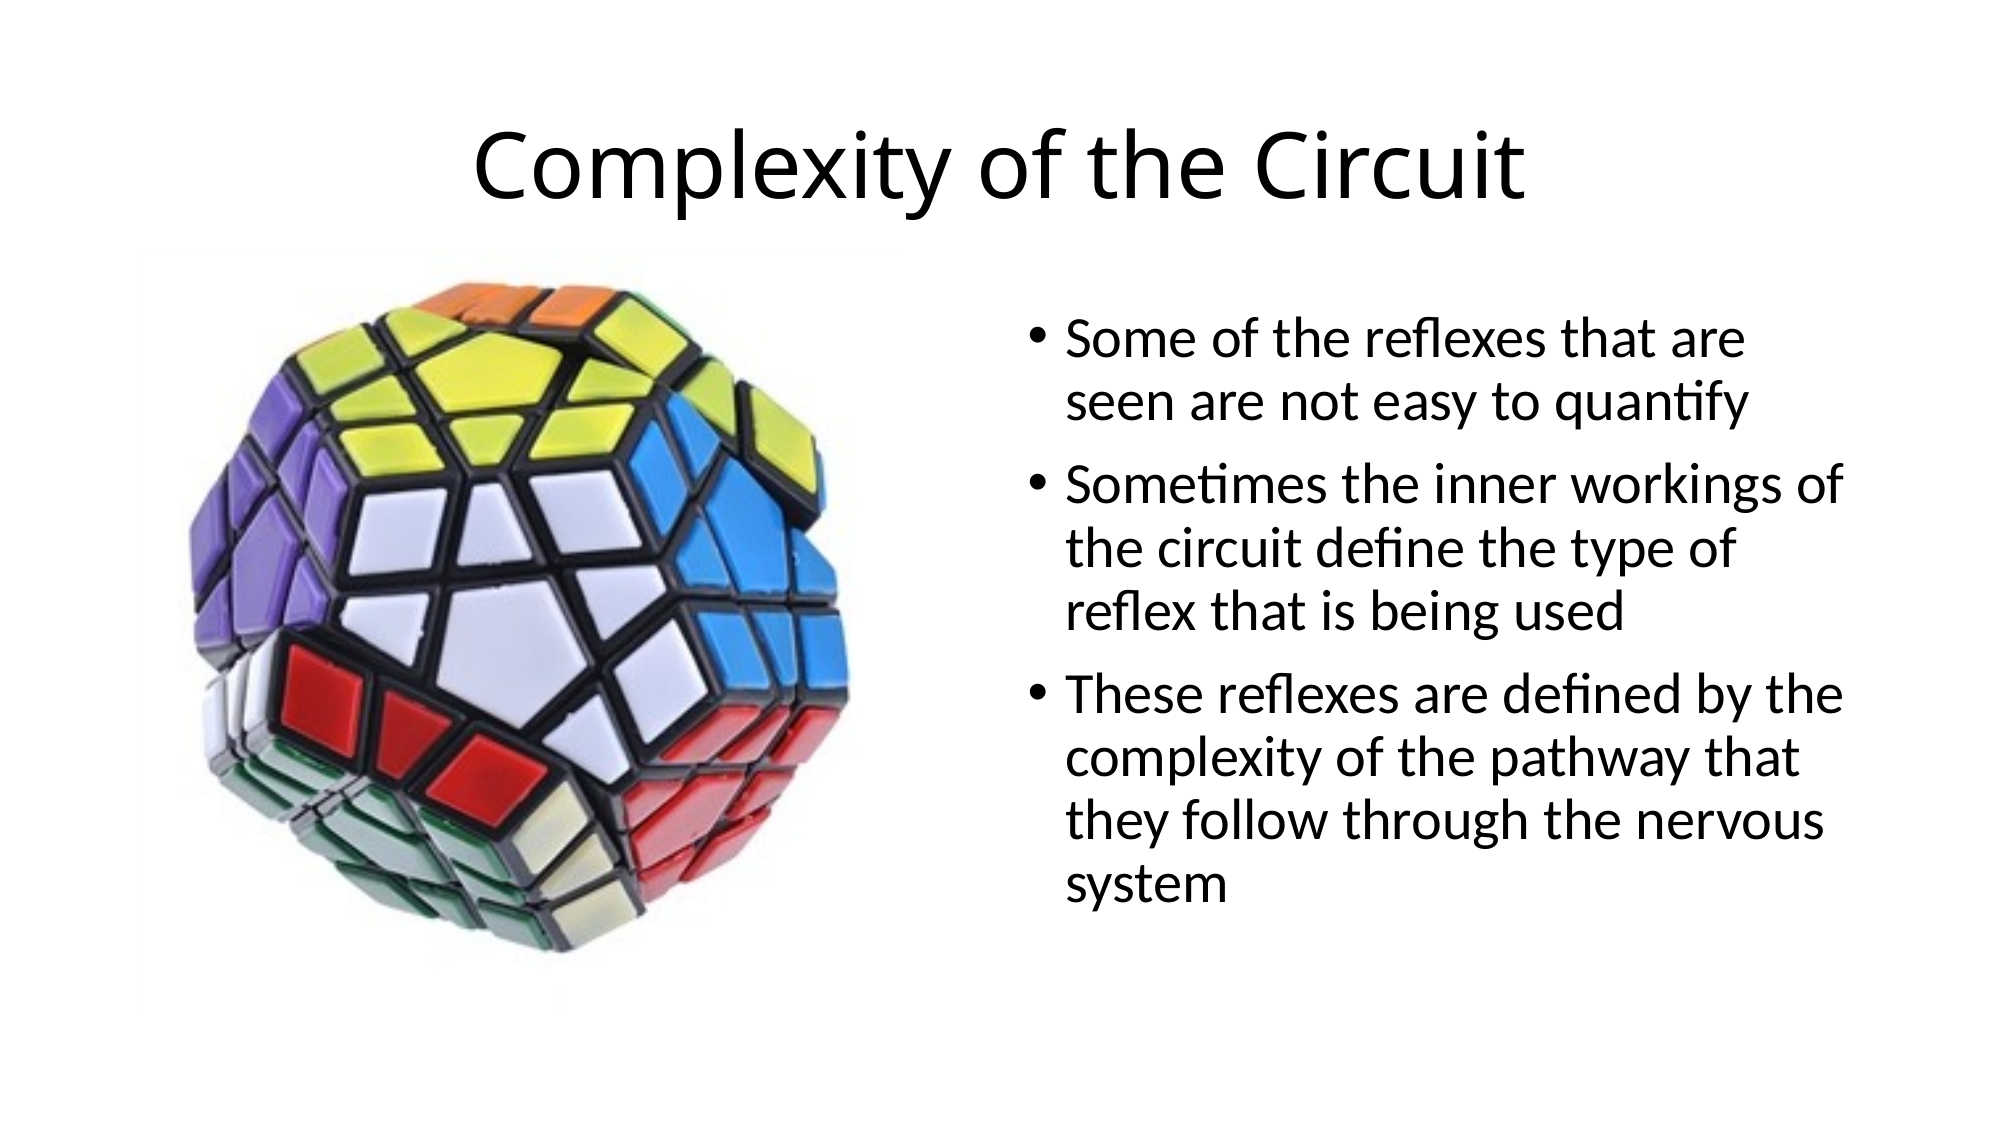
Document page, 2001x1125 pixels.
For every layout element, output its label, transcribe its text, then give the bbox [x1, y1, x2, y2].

title Complexity of the Circuit [137, 59, 1863, 278]
list Some of the reflexes that are seen are not easy to quantify Sometimes the inner workings of the circuit define the type of reflex that is being used These reflexes are defined by the complexity of the pathway that they follow through the nervous system [1012, 299, 1863, 1014]
picture [137, 250, 901, 1014]
